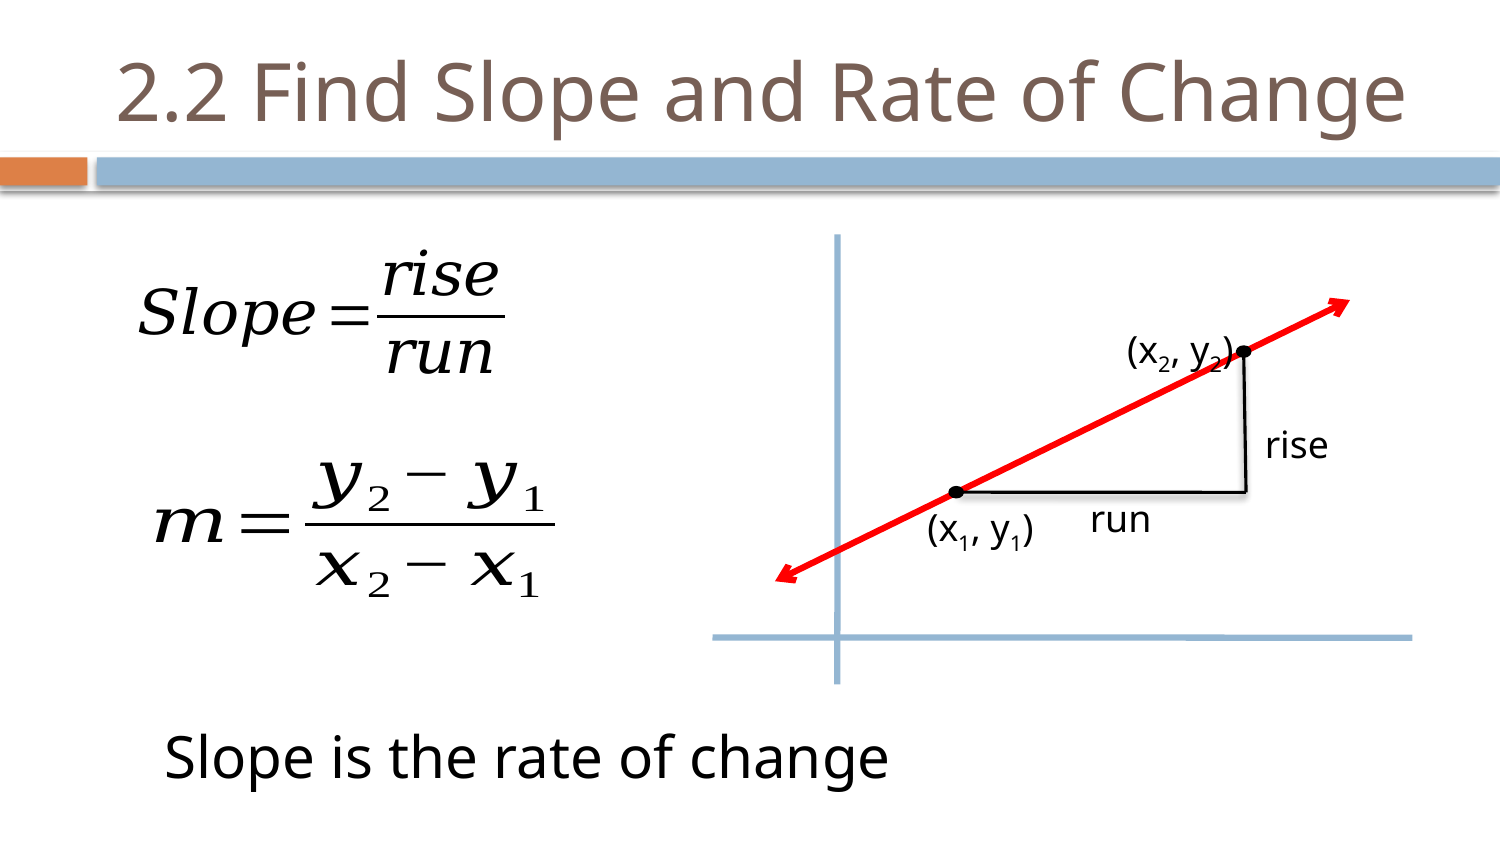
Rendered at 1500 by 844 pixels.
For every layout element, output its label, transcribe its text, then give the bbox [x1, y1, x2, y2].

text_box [912, 318, 1263, 558]
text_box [1243, 352, 1351, 493]
text_box Slope is the rate of change [149, 712, 913, 798]
title 2.2 Find Slope and Rate of Change [100, 28, 1438, 150]
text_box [712, 234, 1413, 685]
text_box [774, 299, 1351, 582]
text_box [957, 487, 1247, 549]
